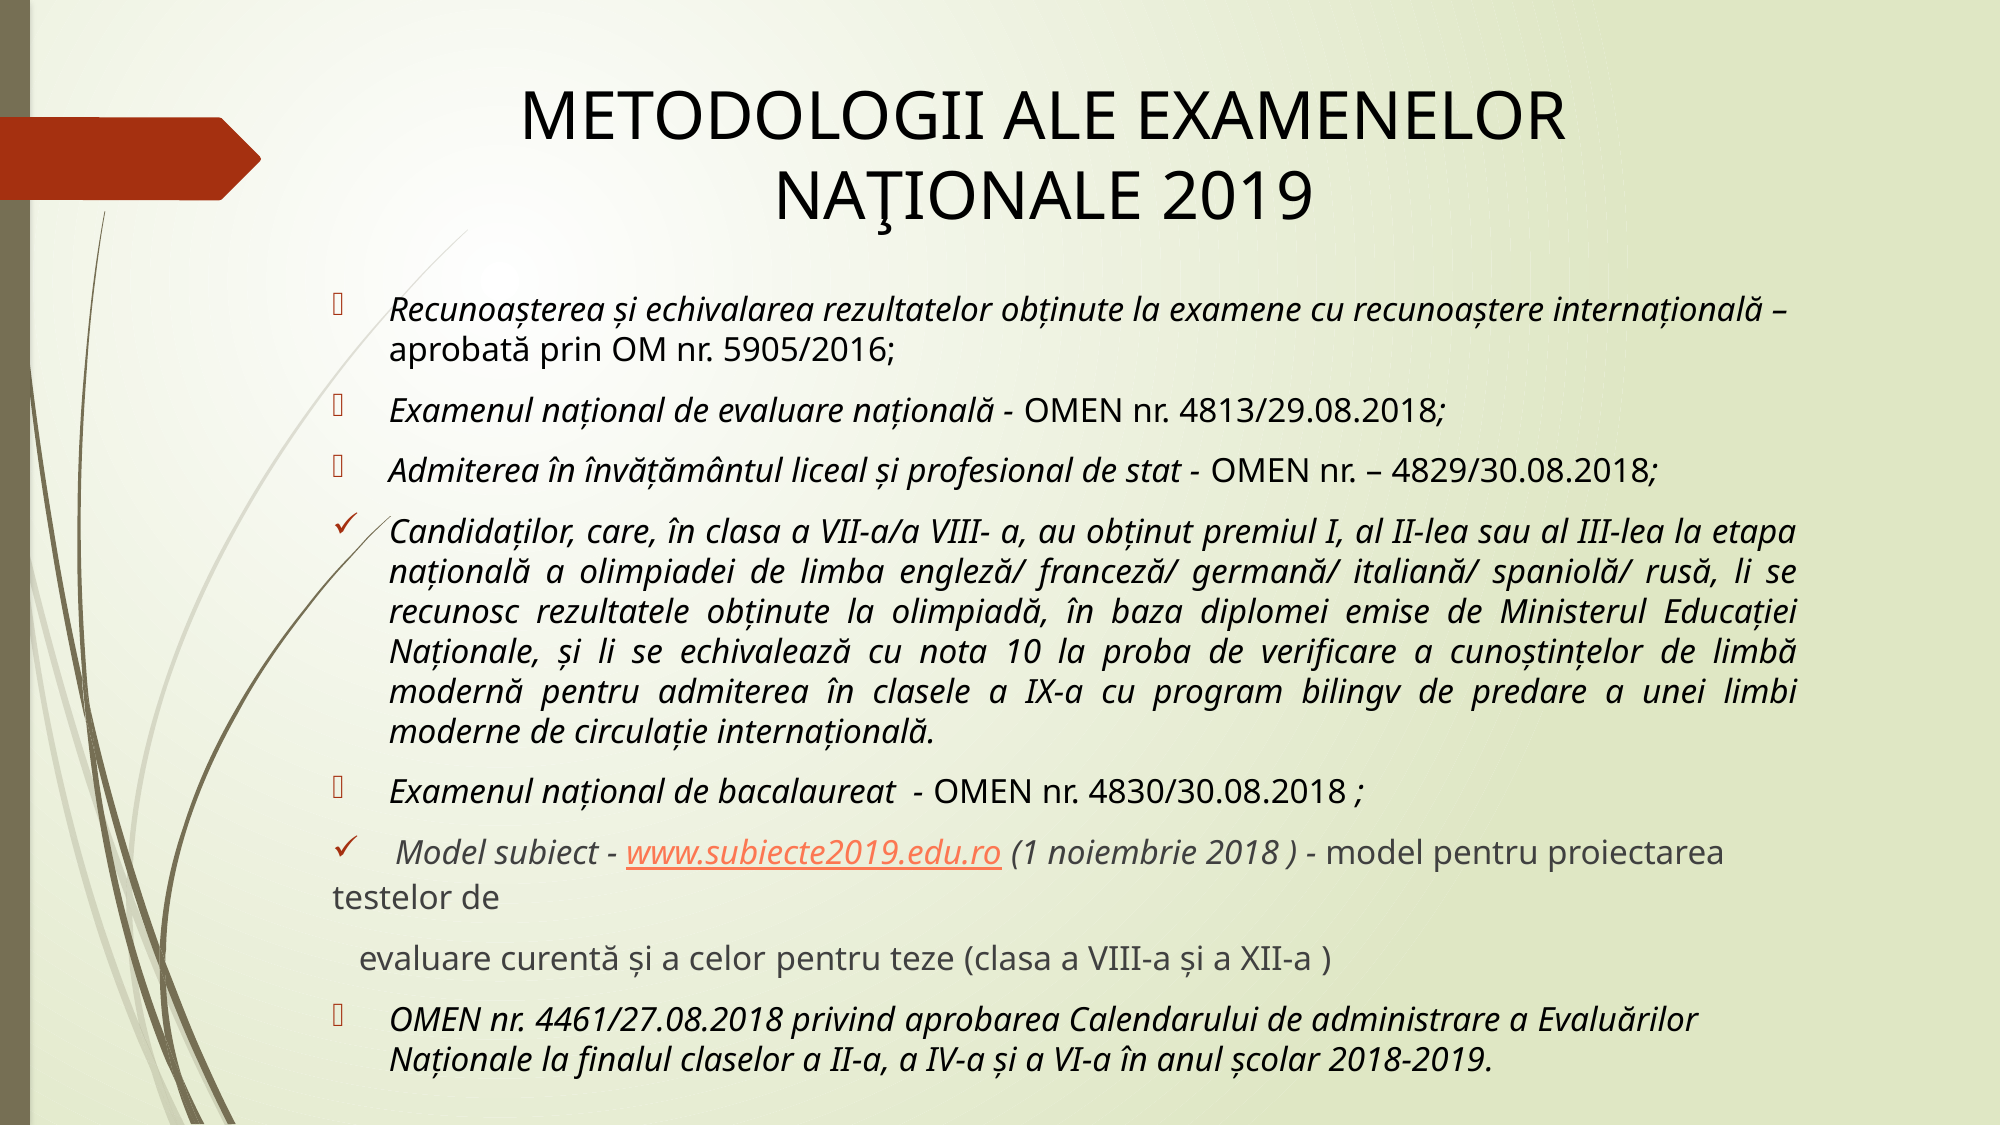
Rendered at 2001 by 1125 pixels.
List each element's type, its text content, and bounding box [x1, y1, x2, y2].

title METODOLOGII ALE EXAMENELOR NAŢIONALE 2019 [314, 65, 1773, 252]
list Recunoașterea și echivalarea rezultatelor obținute la examene cu recunoaștere internațională – aprobată prin OM nr. 5905/2016; Examenul național de evaluare națională - OMEN nr. 4813/29.08.2018; Admiterea în învățământul liceal și profesional de stat - OMEN nr. – 4829/30.08.2018; Candidaților, care, în clasa a VII-a/a VIII- a, au obținut premiul I, al II-lea sau al III-lea la etapa națională a olimpiadei de limba engleză/ franceză/ germană/ italiană/ spaniolă/ rusă, li se recunosc rezultatele obținute la olimpiadă, în baza diplomei emise de Ministerul Educației Naționale, și li se echivalează cu nota 10 la proba de verificare a cunoștințelor de limbă modernă pentru admiterea în clasele a IX-a cu program bilingv de predare a unei limbi moderne de circulaţie internaţională. Examenul național de bacalaureat - OMEN nr. 4830/30.08.2018 ; Model subiect - www.subiecte2019.edu.ro (1 noiembrie 2018 ) - model pentru proiectarea testelor de evaluare curentă și a celor pentru teze (clasa a VIII-a și a XII-a ) OMEN nr. 4461/27.08.2018 privind aprobarea Calendarului de administrare a Evaluărilor Naționale la finalul claselor a II-a, a IV-a și a VI-a în anul școlar 2018-2019. [317, 280, 1815, 1045]
